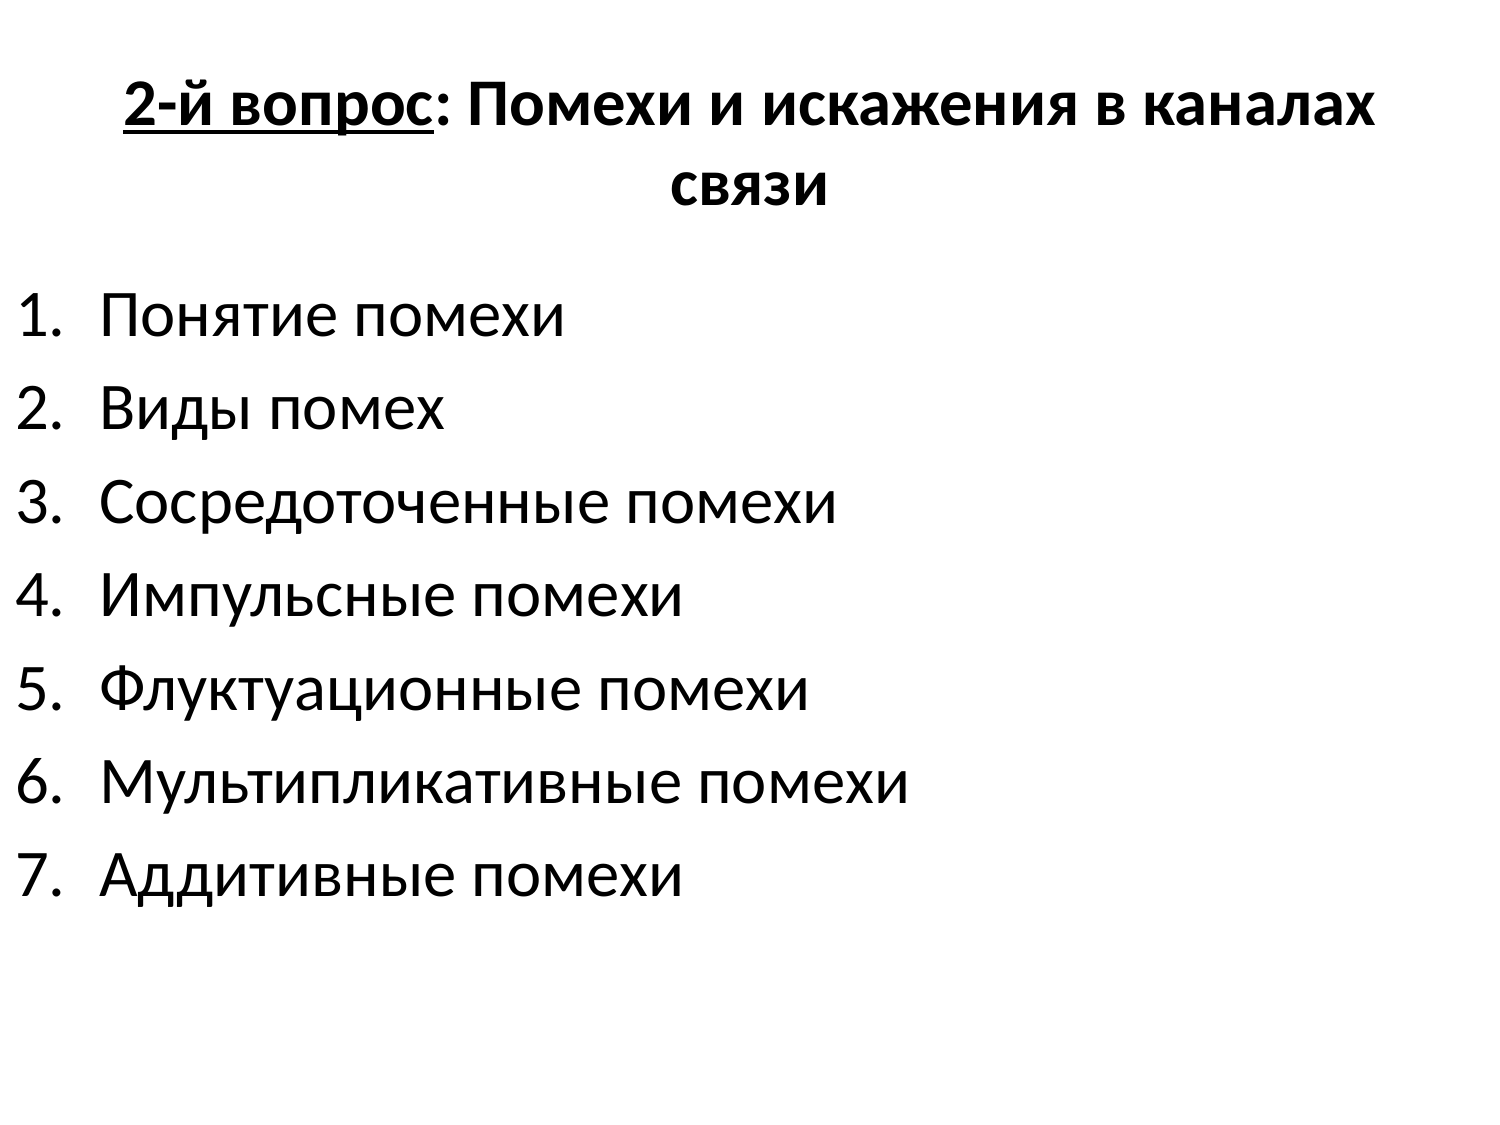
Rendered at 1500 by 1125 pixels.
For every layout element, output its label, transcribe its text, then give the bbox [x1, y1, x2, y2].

title 2-й вопрос: Помехи и искажения в каналах связи [75, 45, 1425, 233]
list Понятие помехи Виды помех Сосредоточенные помехи Импульсные помехи Флуктуационные помехи Мультипликативные помехи Аддитивные помехи [0, 262, 1500, 1125]
